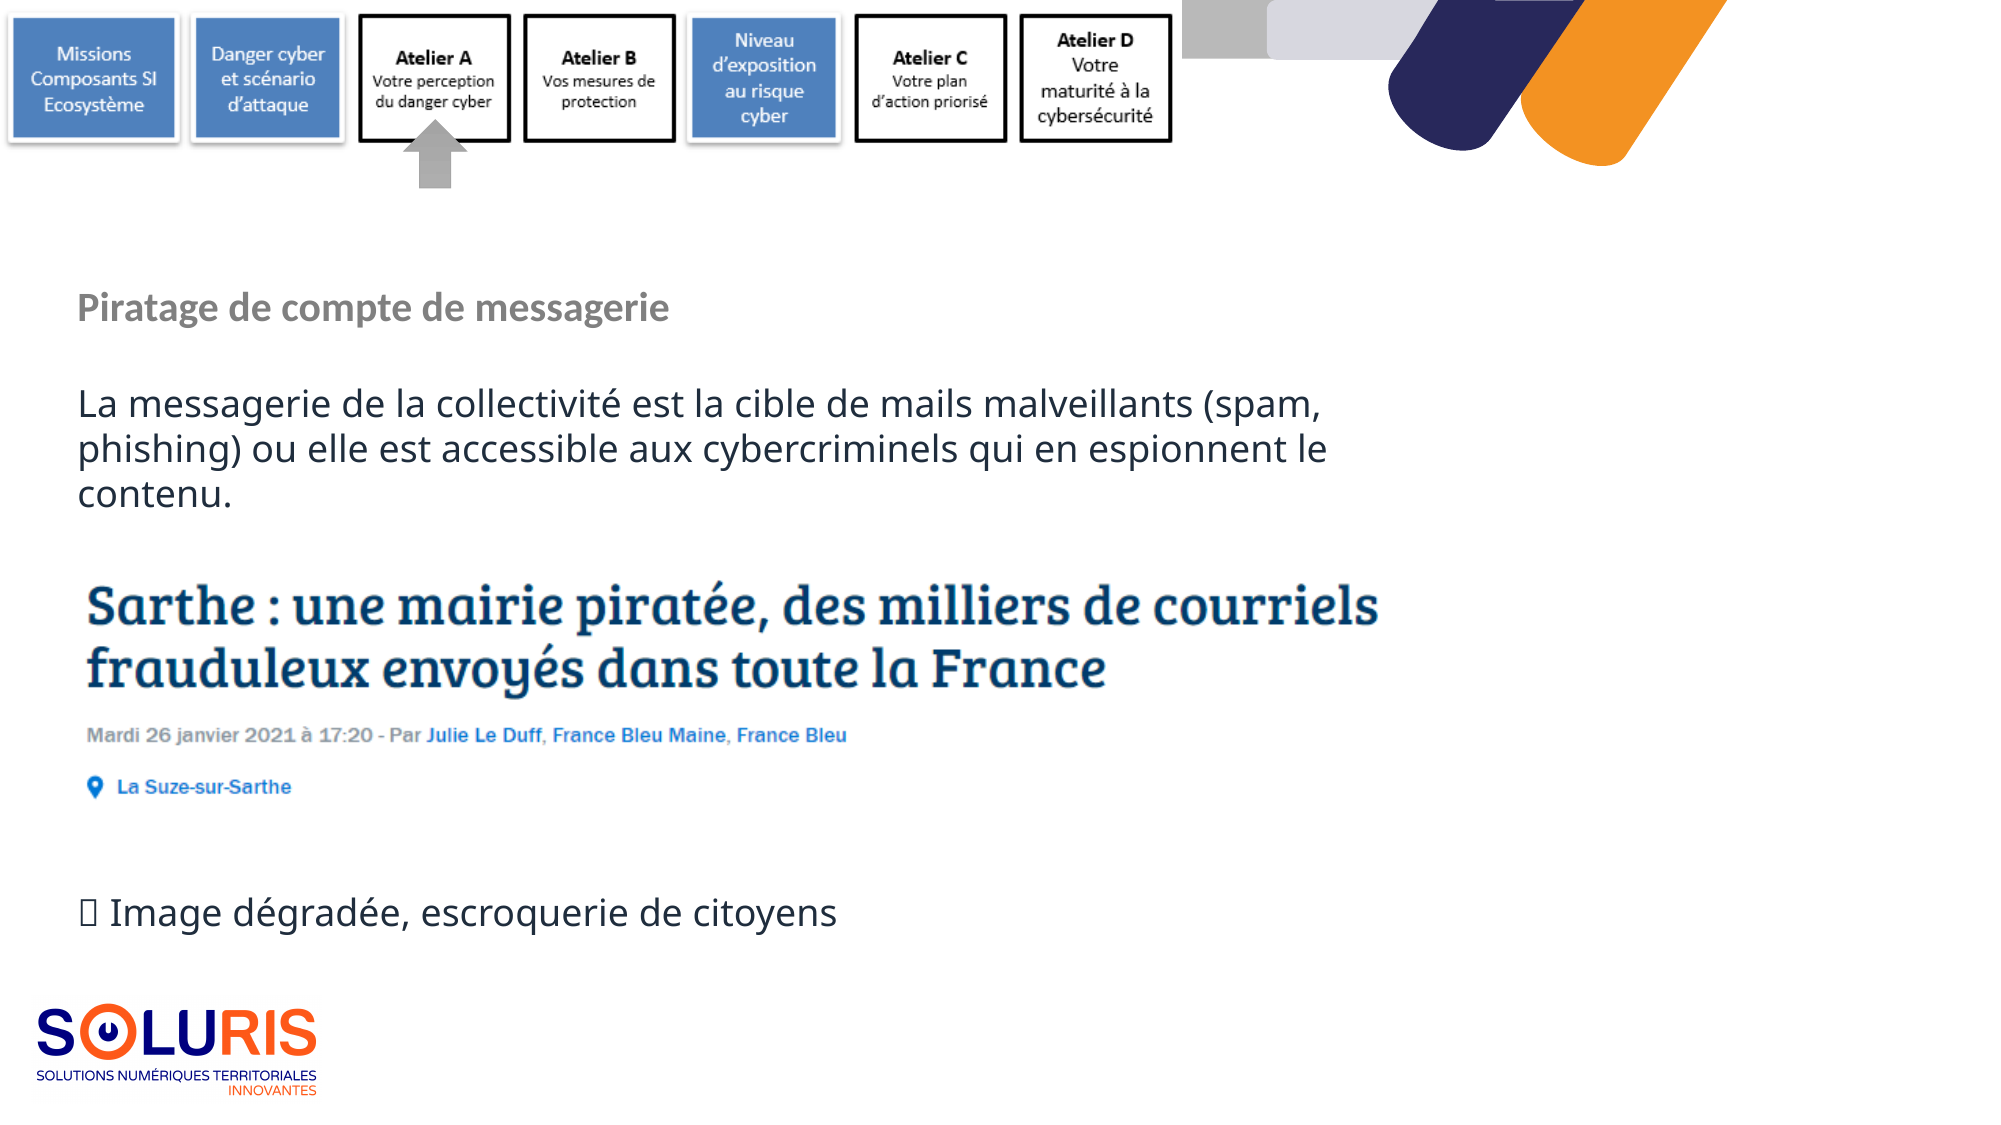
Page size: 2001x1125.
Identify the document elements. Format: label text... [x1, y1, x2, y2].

text_box Piratage de compte de messagerie La messagerie de la collectivité est la cible de mails malveillants (spam, phishing) ou elle est accessible aux cybercriminels qui en espionnent le contenu. [62, 272, 1426, 523]
picture [0, 0, 1182, 154]
text_box  Image dégradée, escroquerie de citoyens [62, 881, 1426, 942]
picture [64, 562, 1425, 816]
text_box [419, 154, 452, 189]
picture [30, 995, 322, 1105]
